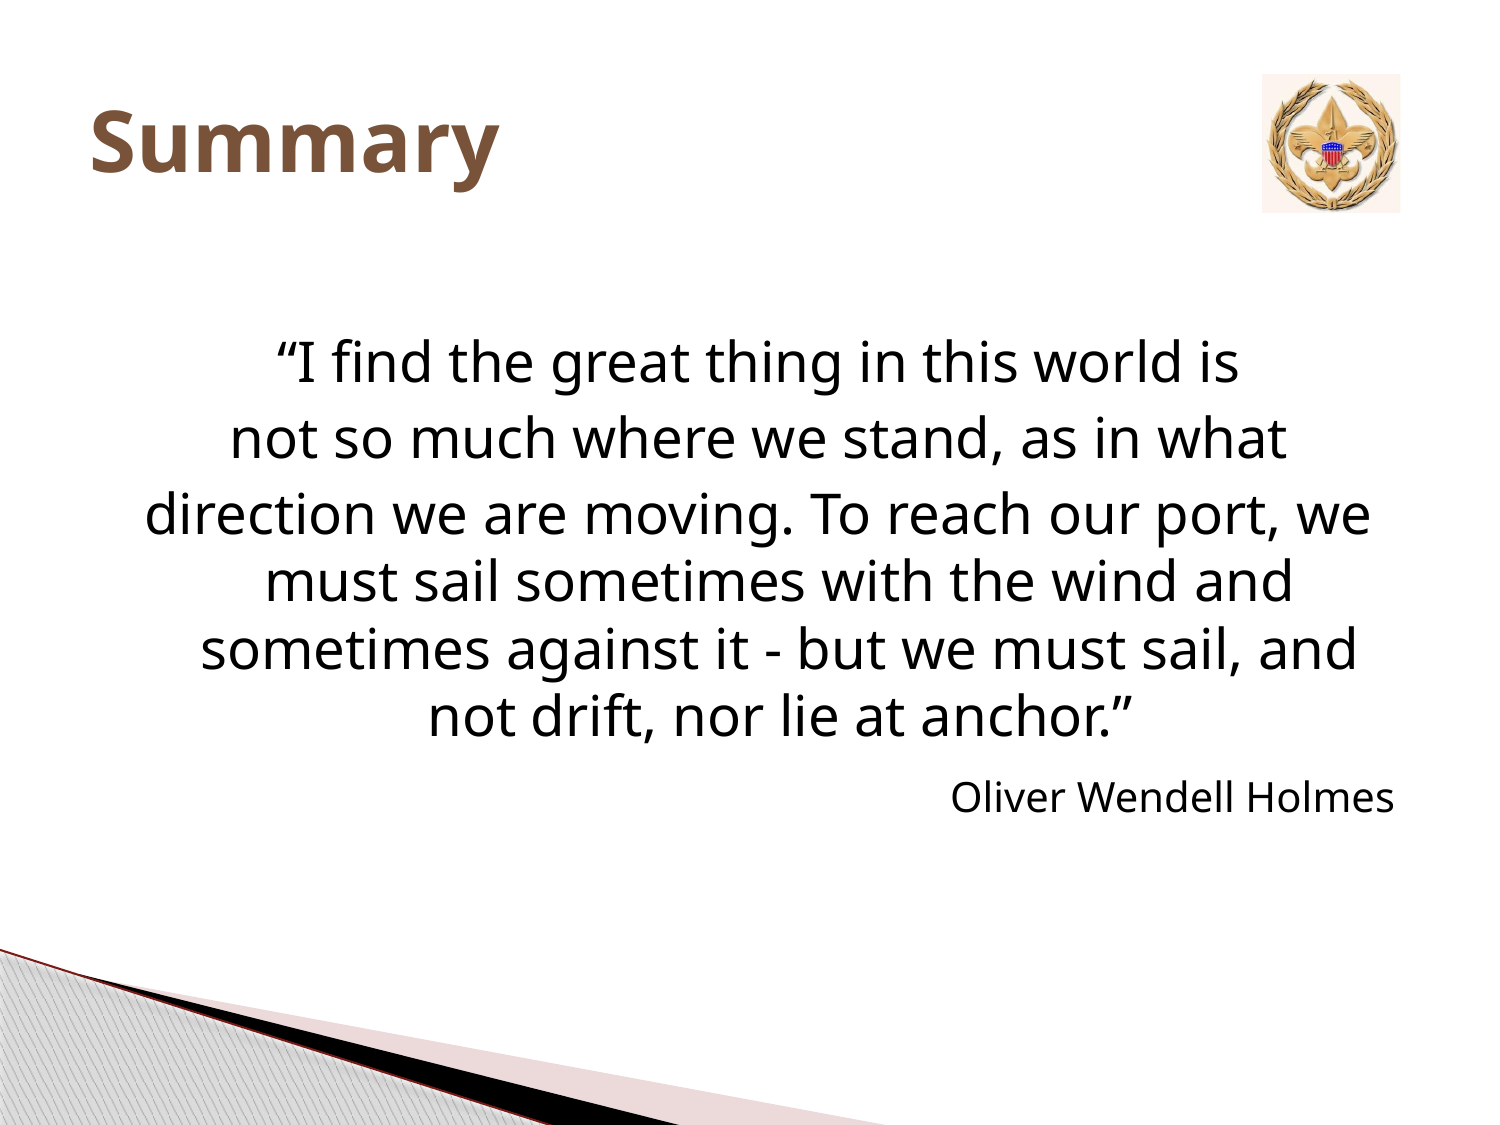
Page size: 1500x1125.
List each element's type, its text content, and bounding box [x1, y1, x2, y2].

title Summary [75, 45, 1425, 233]
list “I find the great thing in this world is not so much where we stand, as in what direction we are moving. To reach our port, we must sail sometimes with the wind and sometimes against it - but we must sail, and not drift, nor lie at anchor.” Oliver Wendell Holmes [74, 242, 1426, 986]
picture [1262, 74, 1402, 213]
